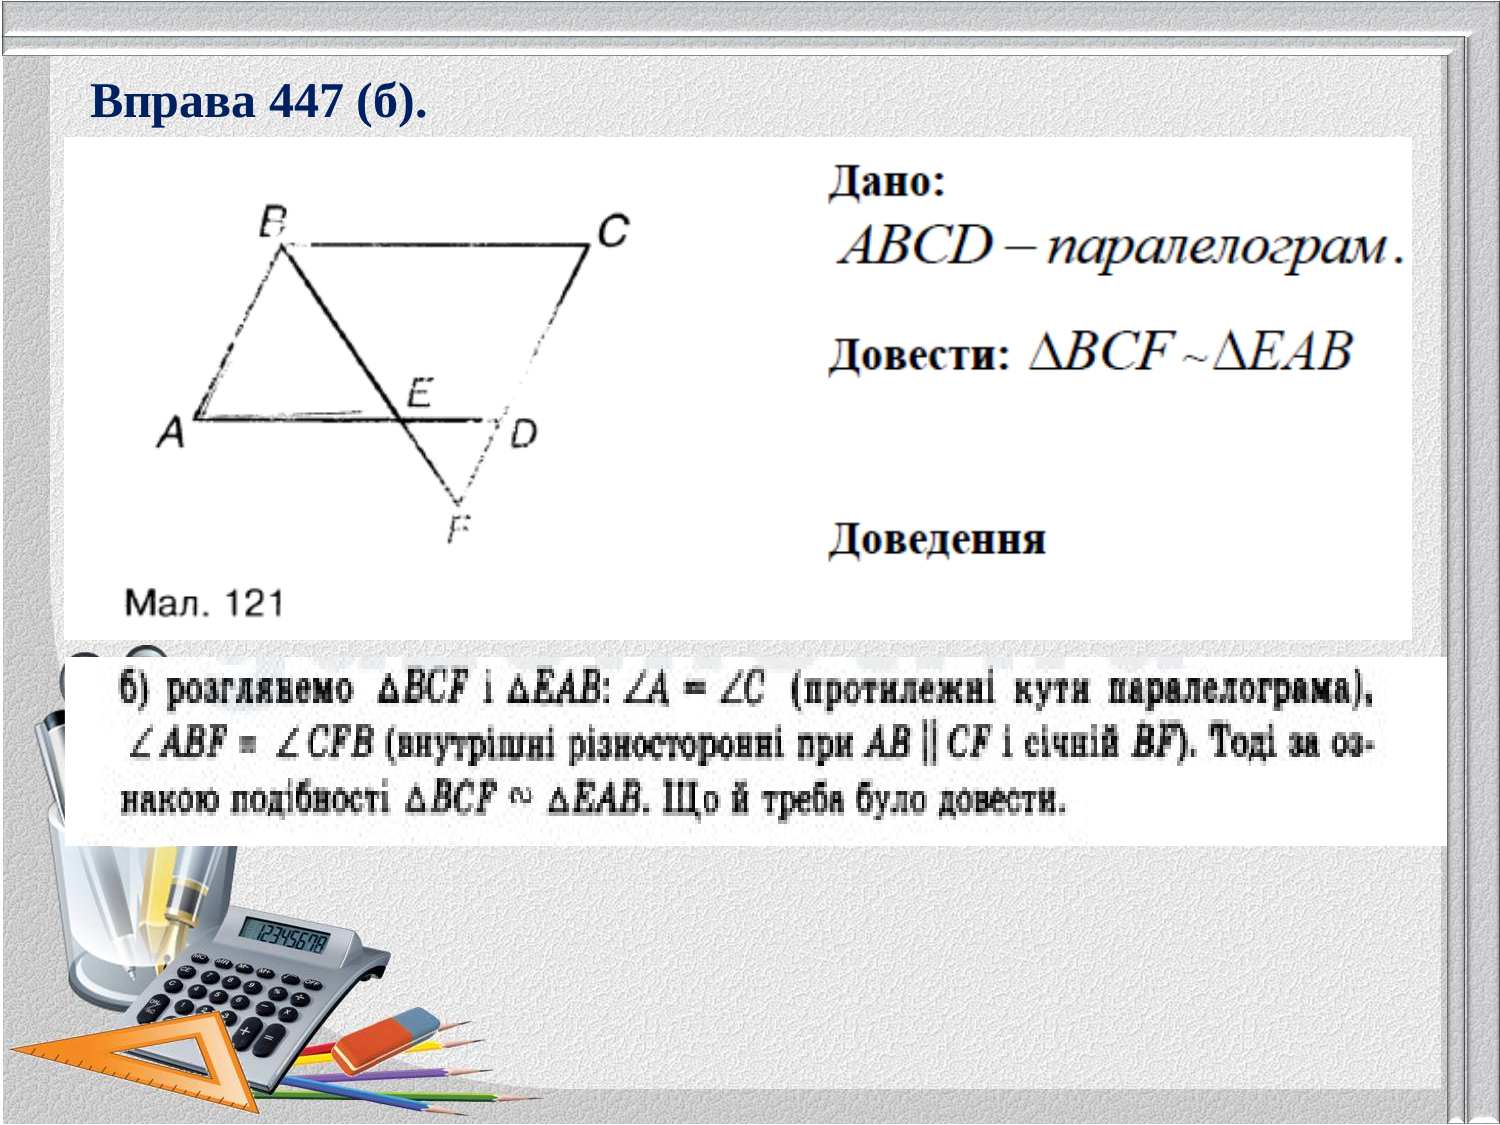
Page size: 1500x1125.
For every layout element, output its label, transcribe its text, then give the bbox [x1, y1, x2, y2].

title Вправа 447 (б). [74, 44, 1426, 150]
picture [0, 0, 1500, 1125]
